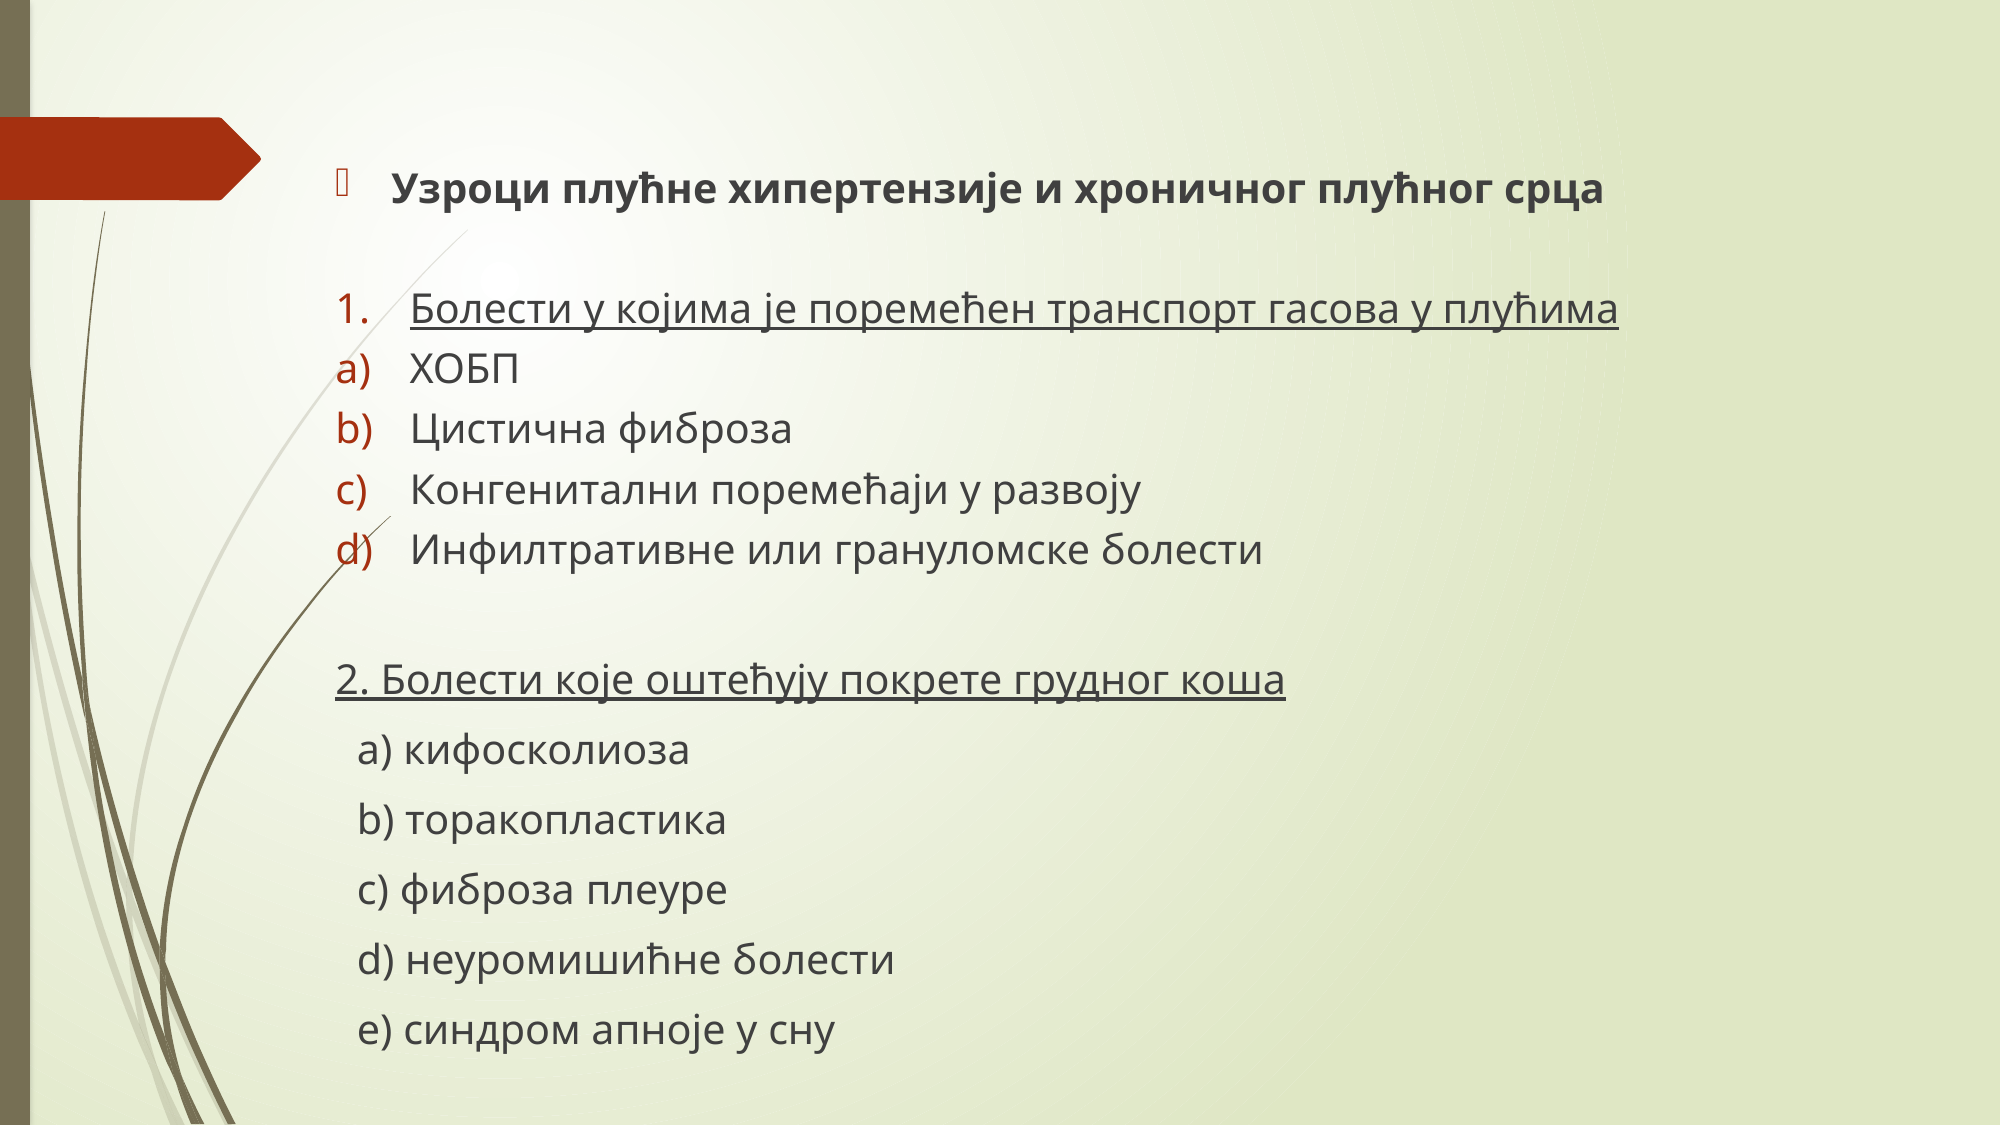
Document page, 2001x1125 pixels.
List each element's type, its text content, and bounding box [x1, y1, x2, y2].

list Узроци плућне хипертензије и хроничног плућног срца Болести у којима је поремећен транспорт гасова у плућима ХОБП Цистична фиброза Конгенитални поремећаји у развоју Инфилтративне или грануломске болести 2. Болести које оштећују покрете грудног коша a) кифосколиоза b) торакопластика c) фиброза плеуре d) неуромишићне болести e) синдром апноје у сну [320, 164, 1750, 1125]
